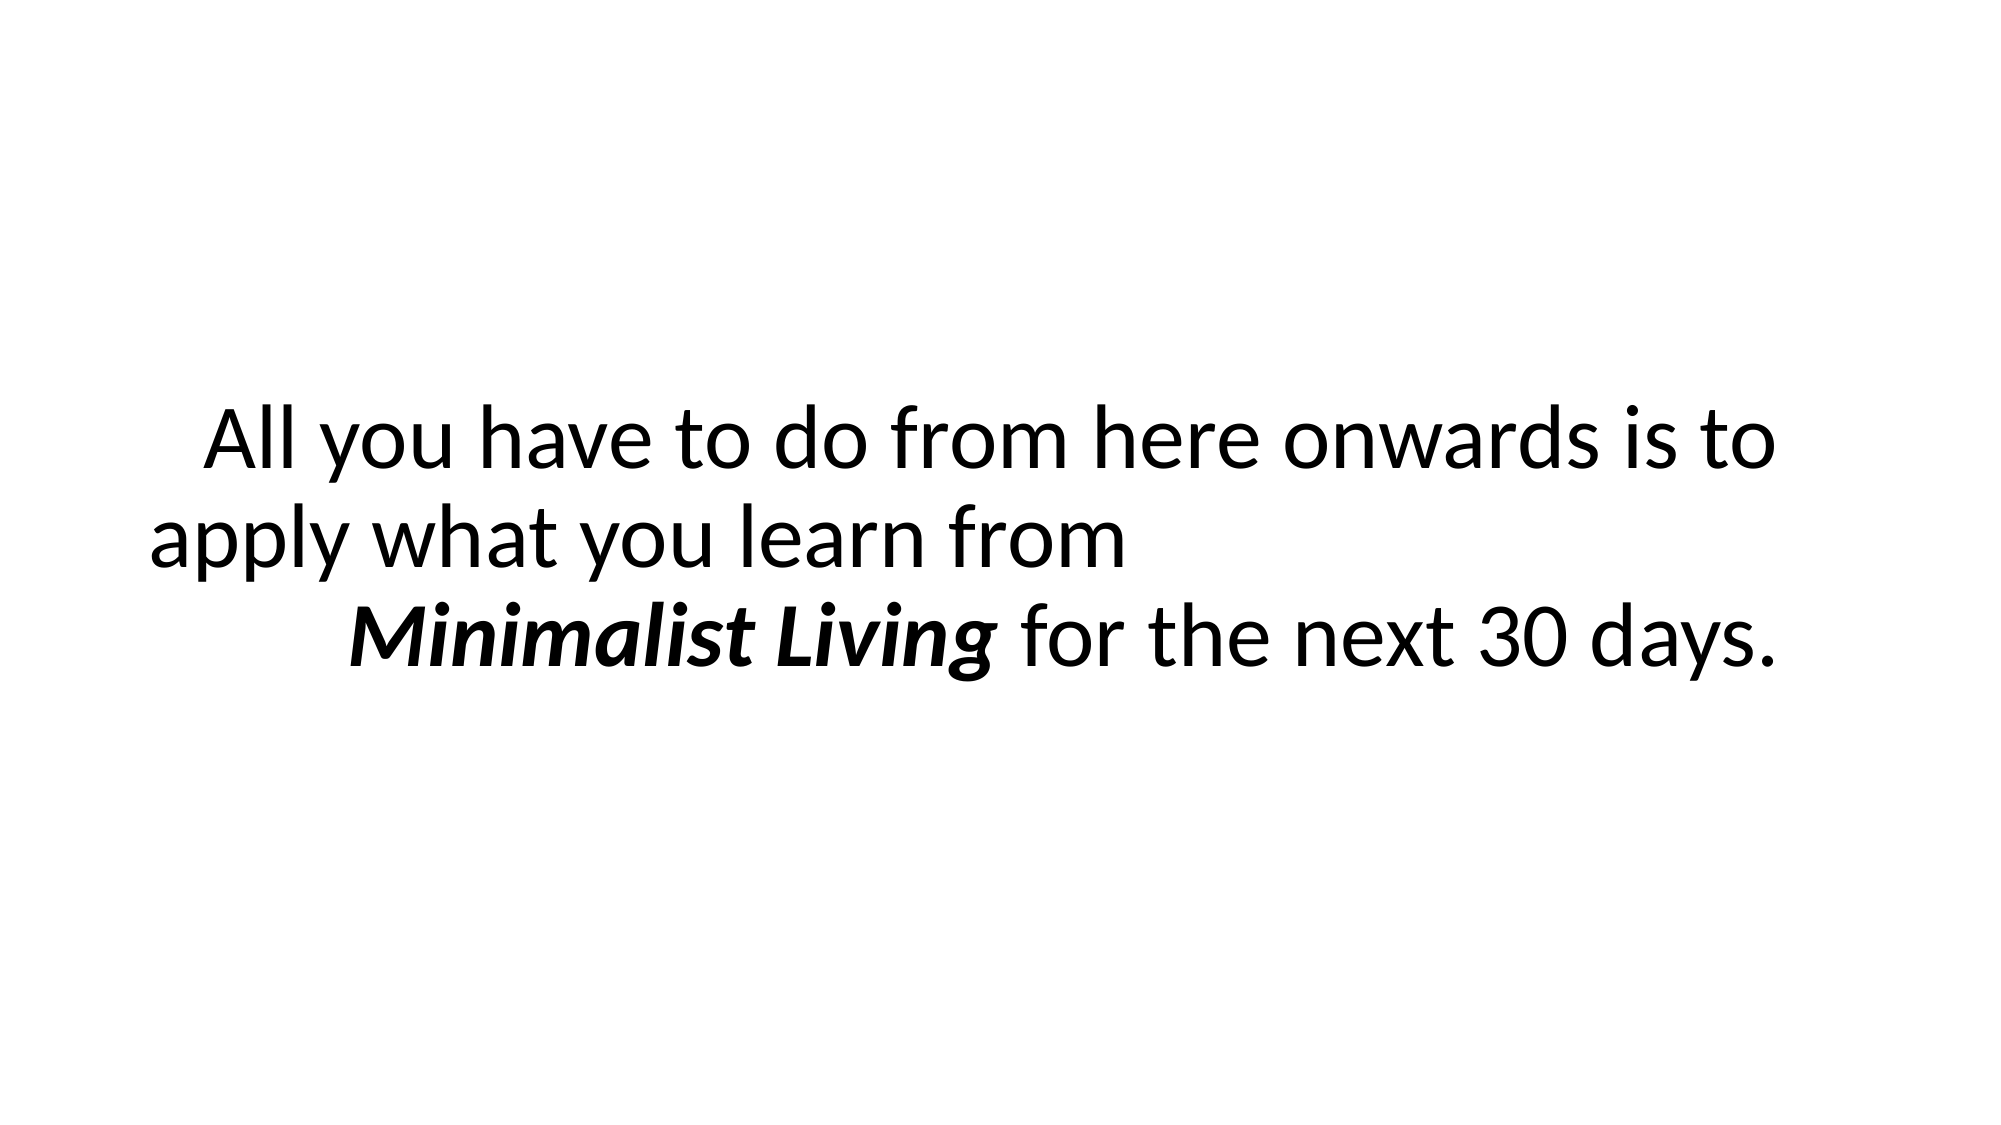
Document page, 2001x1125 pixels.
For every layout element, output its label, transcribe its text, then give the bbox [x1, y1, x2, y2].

list All you have to do from here onwards is to apply what you learn from Minimalist Living for the next 30 days. [129, 381, 1855, 966]
